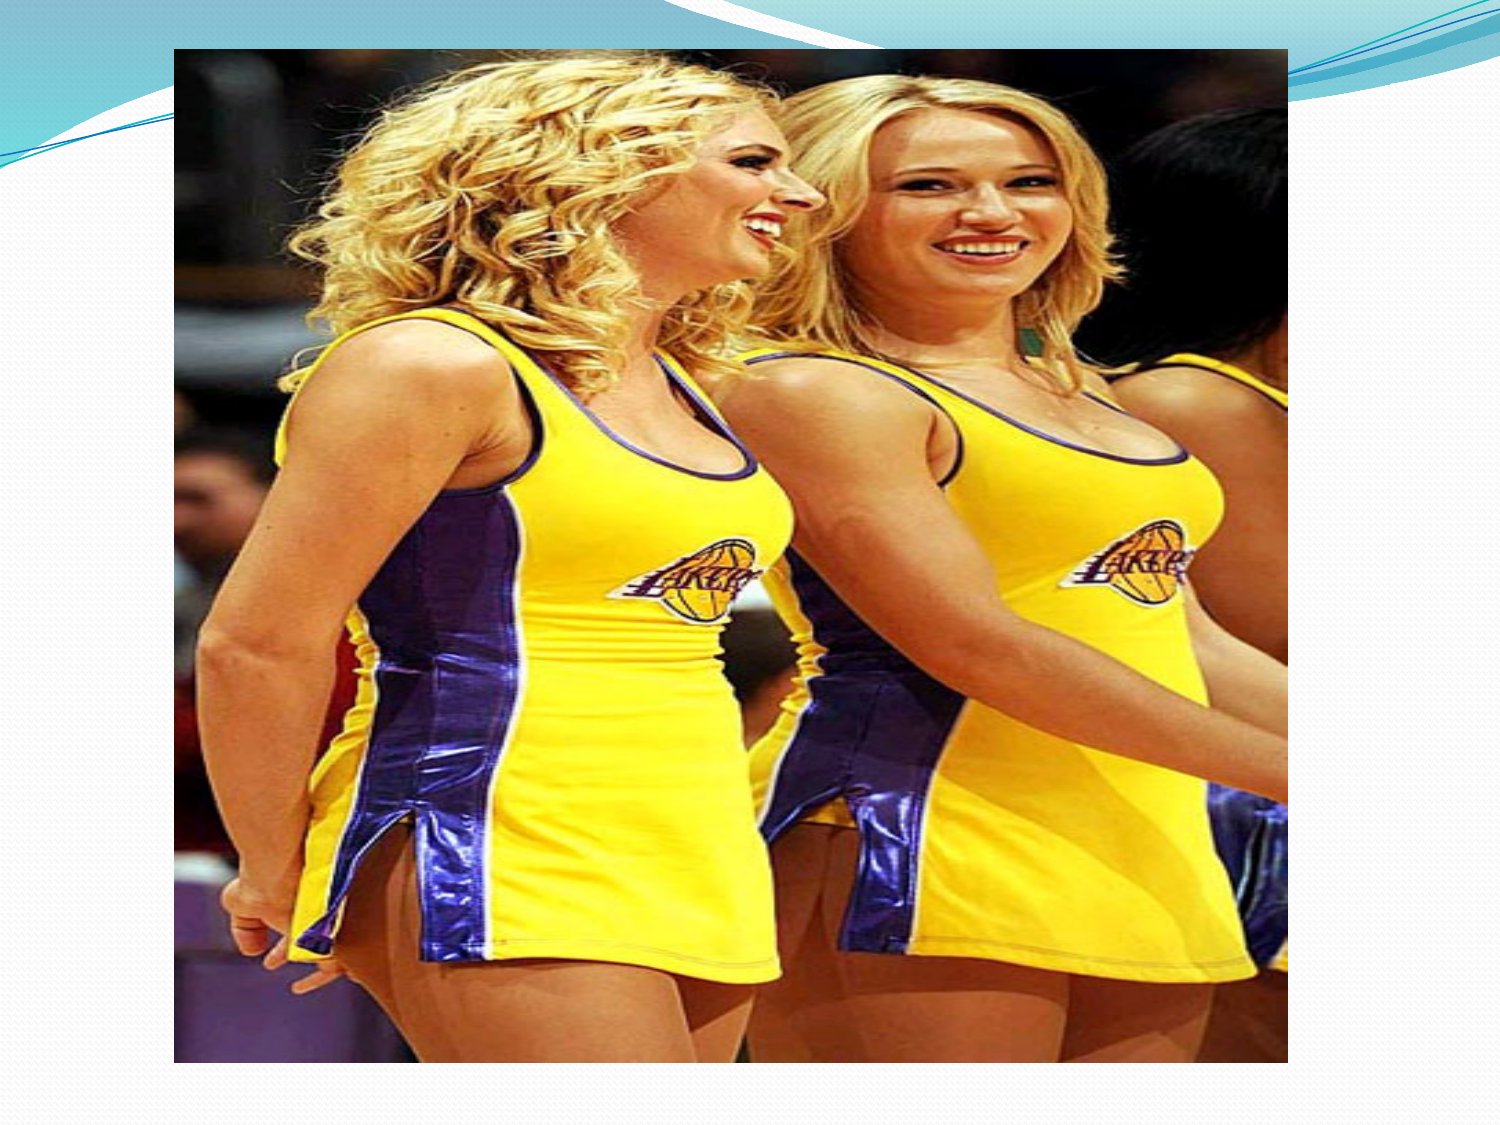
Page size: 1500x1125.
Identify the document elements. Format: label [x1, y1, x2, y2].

list [174, 49, 1288, 1063]
